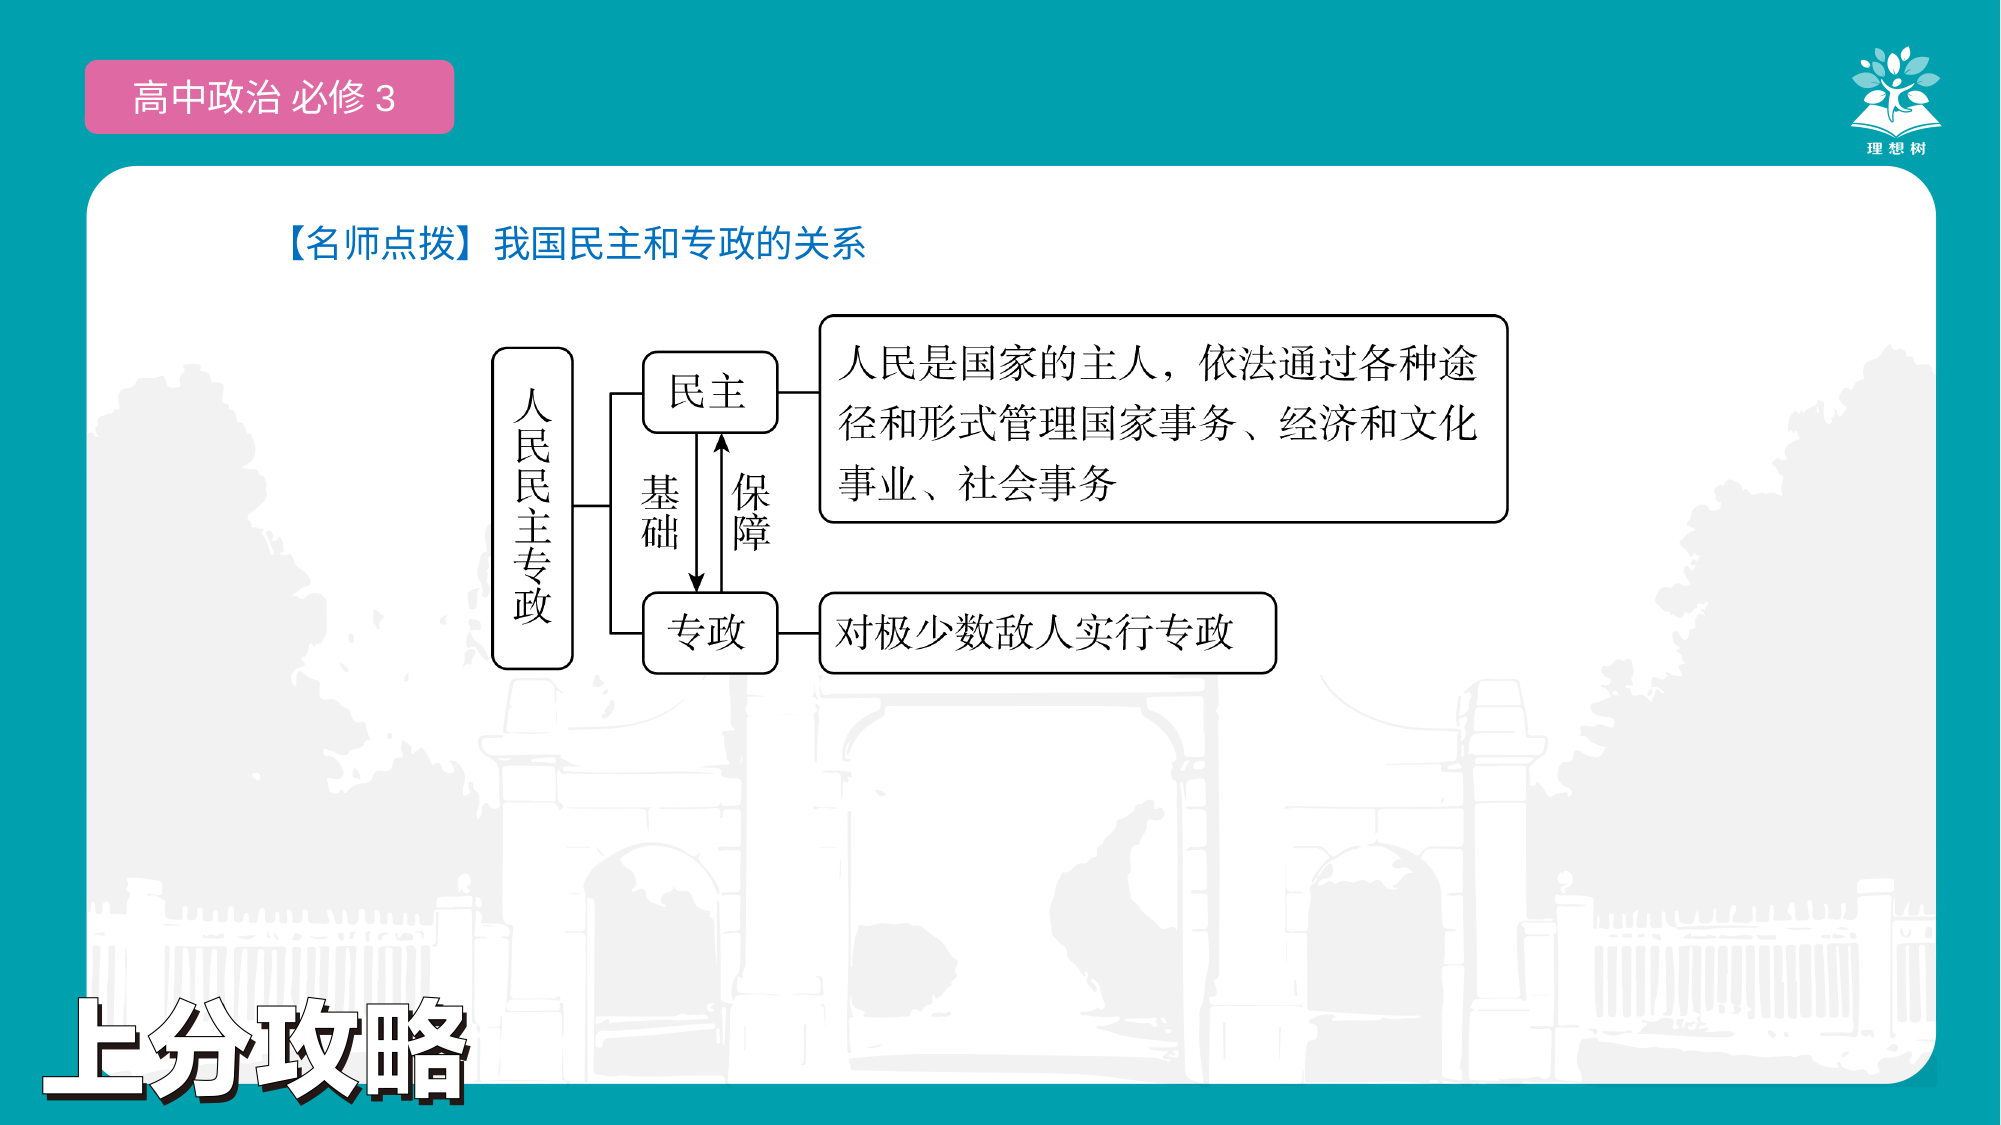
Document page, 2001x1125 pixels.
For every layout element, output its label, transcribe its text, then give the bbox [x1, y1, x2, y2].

text_box 【名师点拨】我国民主和专政的关系 [253, 212, 1751, 273]
text_box 高中政治 必修3 [83, 58, 456, 135]
picture [0, 0, 2001, 1125]
